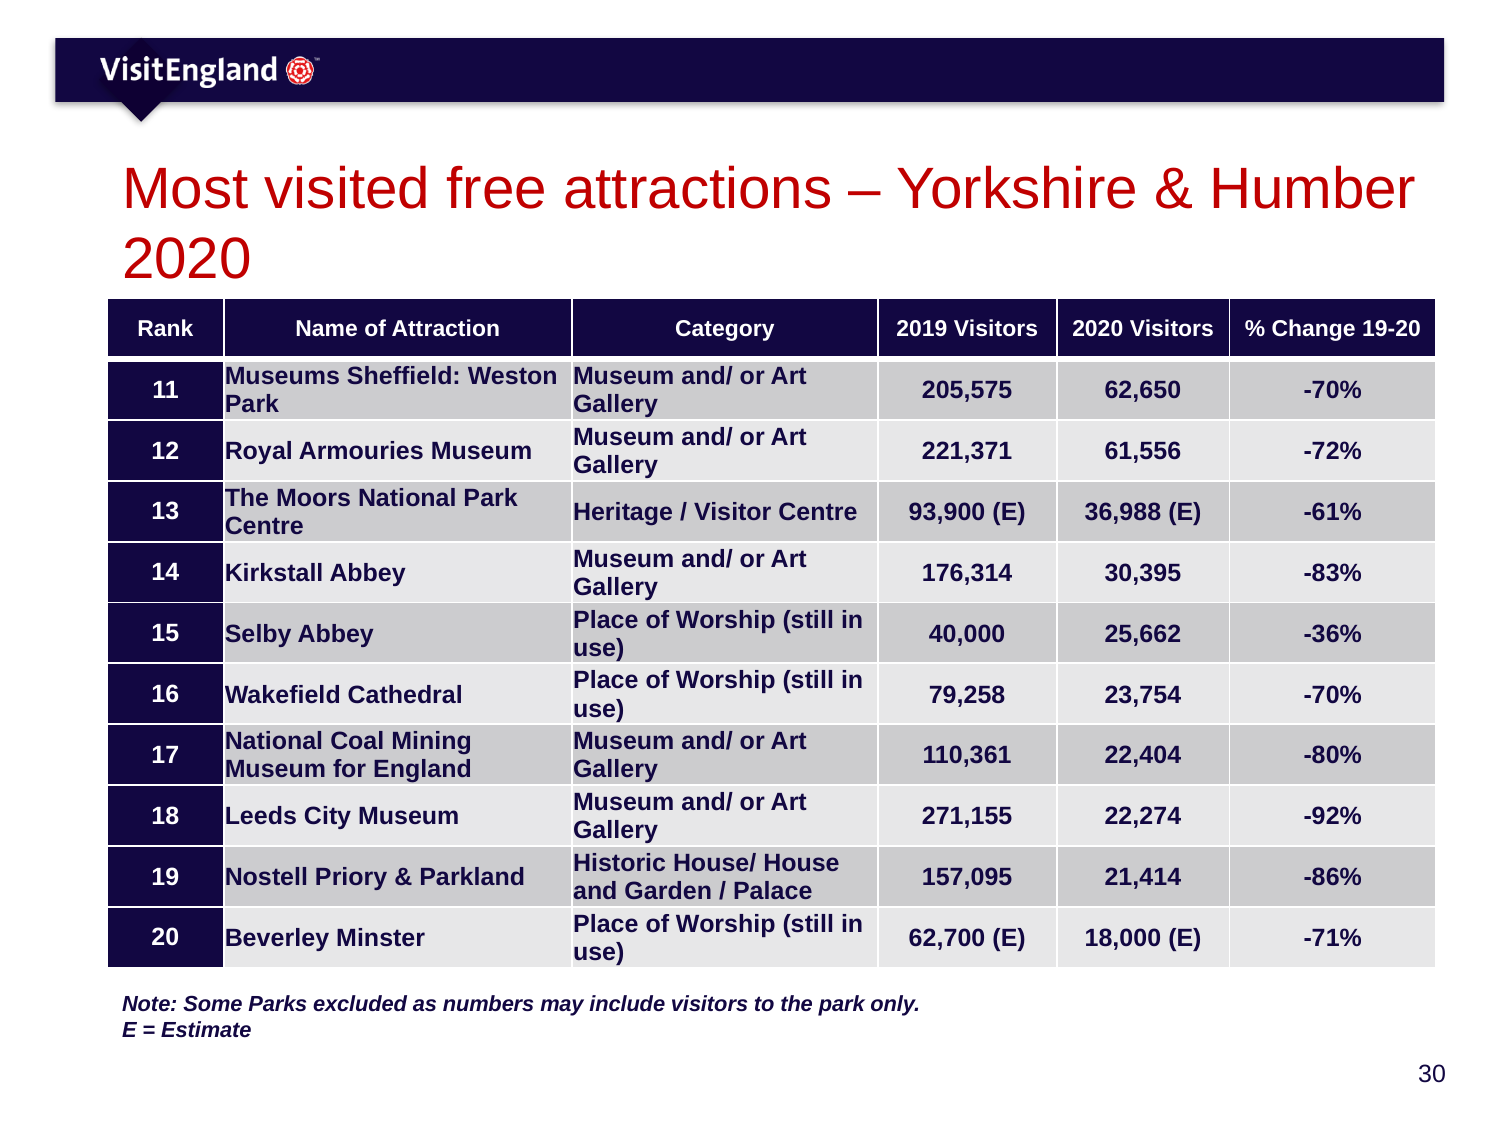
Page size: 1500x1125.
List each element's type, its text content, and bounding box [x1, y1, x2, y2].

picture [95, 56, 322, 88]
table_cell -70% [1230, 362, 1435, 419]
table_cell 221,371 [879, 421, 1056, 480]
table_cell 271,155 [879, 786, 1056, 845]
table_cell 22,404 [1058, 725, 1229, 784]
table_cell 176,314 [879, 543, 1056, 602]
table_cell -92% [1230, 786, 1435, 845]
table_cell Wakefield Cathedral [225, 664, 571, 723]
table_cell 40,000 [879, 603, 1056, 662]
table_cell 22,274 [1058, 786, 1229, 845]
table_cell 62,700 (E) [879, 908, 1056, 967]
table_cell Museum and/ or Art Gallery [573, 362, 877, 419]
table_cell 19 [108, 847, 223, 906]
table_cell -83% [1230, 543, 1435, 602]
table_cell Museum and/ or Art Gallery [573, 421, 877, 480]
table_cell -72% [1230, 421, 1435, 480]
table_cell 205,575 [879, 362, 1056, 419]
table_cell 23,754 [1058, 664, 1229, 723]
text_box Note: Some Parks excluded as numbers may include visitors to the park only. E = Estimate [107, 982, 1405, 1050]
table_cell -61% [1230, 482, 1435, 541]
table_cell 93,900 (E) [879, 482, 1056, 541]
table_cell 16 [108, 664, 223, 723]
table_cell 13 [108, 482, 223, 541]
table_cell 62,650 [1058, 362, 1229, 419]
table_cell Place of Worship (still in use) [573, 664, 877, 723]
table_cell Leeds City Museum [225, 786, 571, 845]
table_header 2020 Visitors [1058, 299, 1229, 356]
table_cell 18,000 (E) [1058, 908, 1229, 967]
table_cell -36% [1230, 603, 1435, 662]
table_cell 79,258 [879, 664, 1056, 723]
table_cell 36,988 (E) [1058, 482, 1229, 541]
table_header % Change 19-20 [1230, 299, 1435, 356]
table_cell 17 [108, 725, 223, 784]
table_header Category [573, 299, 877, 356]
title Most visited free attractions – Yorkshire & Humber 2020 (2/2) [107, 143, 1445, 276]
table_cell -80% [1230, 725, 1435, 784]
table_cell Selby Abbey [225, 603, 571, 662]
table_cell Museum and/ or Art Gallery [573, 543, 877, 602]
table_cell 14 [108, 543, 223, 602]
table_cell 12 [108, 421, 223, 480]
table_header 2019 Visitors [879, 299, 1056, 356]
table_cell Beverley Minster [225, 908, 571, 967]
table_cell Place of Worship (still in use) [573, 603, 877, 662]
table_cell Royal Armouries Museum [225, 421, 571, 480]
table_cell The Moors National Park Centre [225, 482, 571, 541]
table_cell -70% [1230, 664, 1435, 723]
table_cell 110,361 [879, 725, 1056, 784]
table_cell Kirkstall Abbey [225, 543, 571, 602]
table_cell 21,414 [1058, 847, 1229, 906]
table_cell Museum and/ or Art Gallery [573, 725, 877, 784]
table_cell Heritage / Visitor Centre [573, 482, 877, 541]
table_cell Museum and/ or Art Gallery [573, 786, 877, 845]
table_cell Museums Sheffield: Weston Park [225, 362, 571, 419]
table_header Name of Attraction [225, 299, 571, 356]
table_cell 25,662 [1058, 603, 1229, 662]
table_cell 61,556 [1058, 421, 1229, 480]
table_cell Historic House/ House and Garden / Palace [573, 847, 877, 906]
table_cell 15 [108, 603, 223, 662]
table_cell -71% [1230, 908, 1435, 967]
table_cell 18 [108, 786, 223, 845]
table_header Rank [108, 299, 223, 356]
table_cell National Coal Mining Museum for England [225, 725, 571, 784]
table_cell 157,095 [879, 847, 1056, 906]
table_cell 20 [108, 908, 223, 967]
table_cell 30,395 [1058, 543, 1229, 602]
table_cell Place of Worship (still in use) [573, 908, 877, 967]
table_cell -86% [1230, 847, 1435, 906]
table_cell 11 [108, 362, 223, 419]
table_cell Nostell Priory & Parkland [225, 847, 571, 906]
